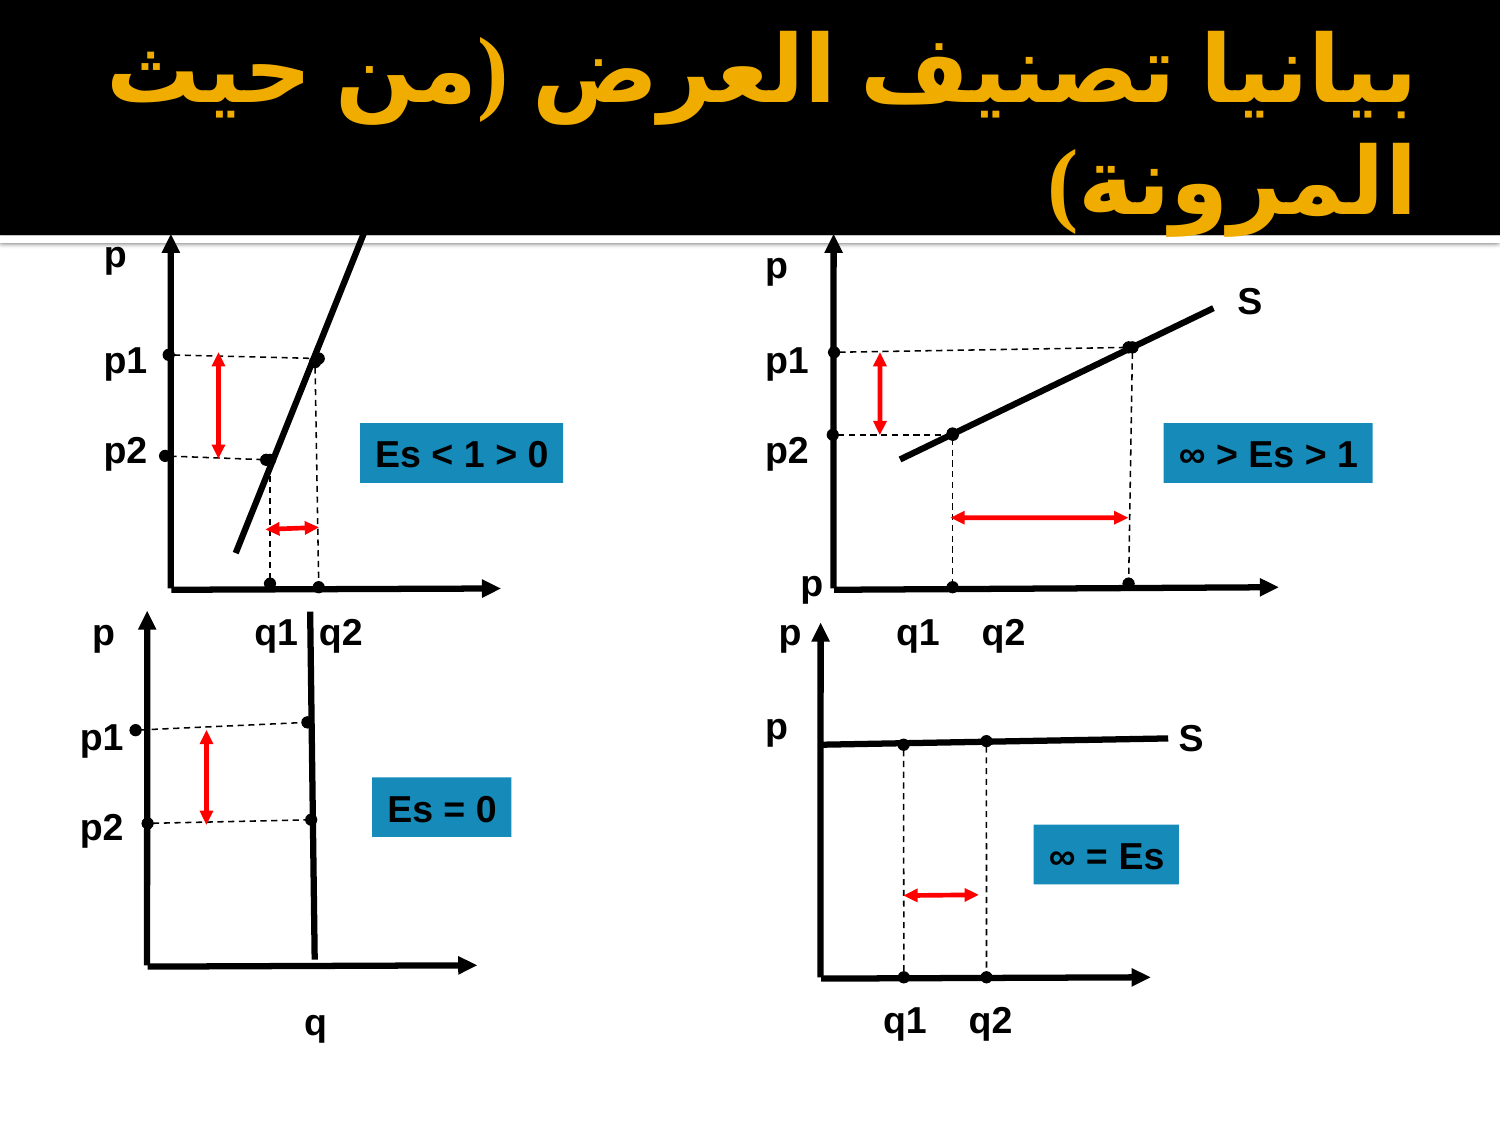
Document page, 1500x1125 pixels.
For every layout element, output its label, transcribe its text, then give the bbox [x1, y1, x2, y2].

title بيانيا تصنيف العرض (من حيث المرونة) [75, 45, 1425, 197]
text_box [64, 186, 1373, 1051]
